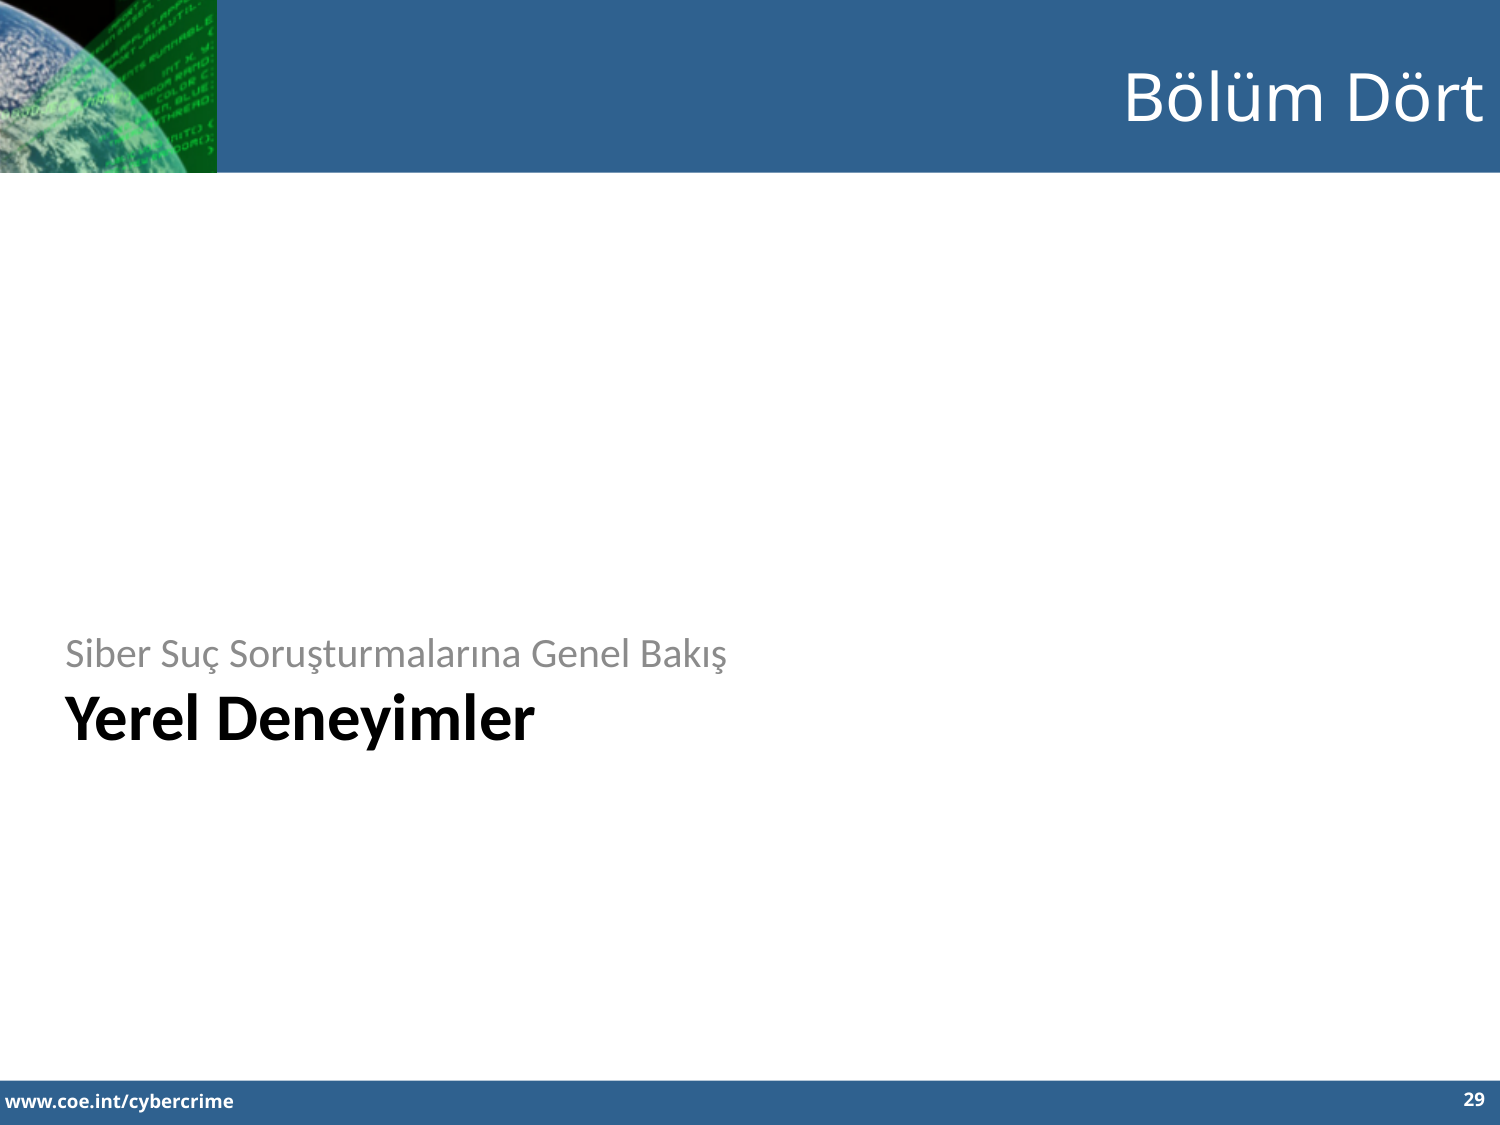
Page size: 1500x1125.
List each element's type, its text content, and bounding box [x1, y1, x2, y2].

text_box Bölüm Dört [309, 18, 1500, 171]
picture [0, 1, 217, 173]
text_box Siber Suç Soruşturmalarına Genel Bakış [50, 624, 1326, 681]
slide_number 29 [1149, 1079, 1500, 1125]
text_box Yerel Deneyimler [50, 681, 1450, 761]
